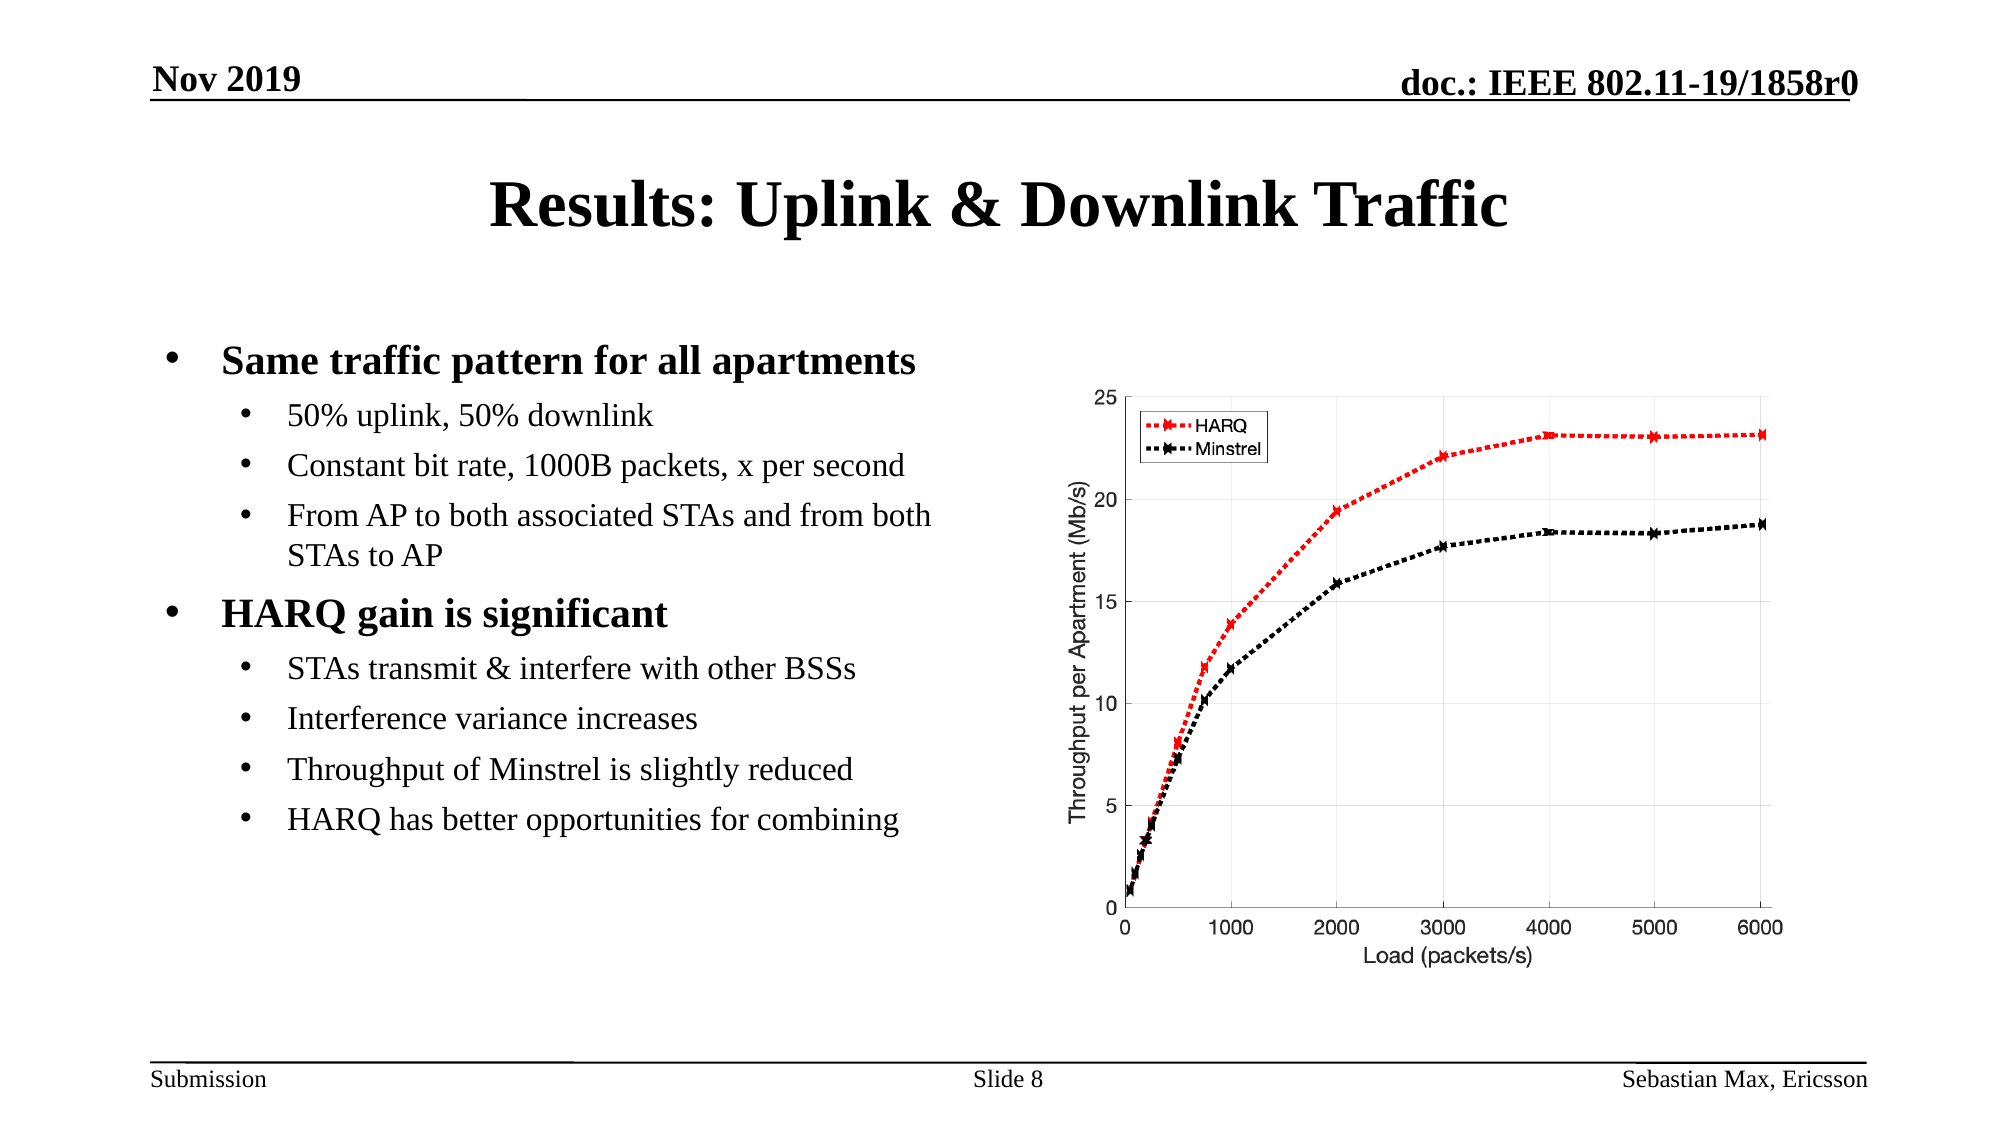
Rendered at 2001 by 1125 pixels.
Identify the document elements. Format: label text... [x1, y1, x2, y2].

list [1016, 349, 1850, 976]
title Results: Uplink & Downlink Traffic [149, 112, 1850, 288]
slide_number Slide 8 [950, 1061, 1067, 1123]
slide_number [152, 54, 563, 100]
list Same traffic pattern for all apartments 50% uplink, 50% downlink Constant bit rate, 1000B packets, x per second From AP to both associated STAs and from both STAs to AP HARQ gain is significant STAs transmit & interfere with other BSSs Interference variance increases Throughput of Minstrel is slightly reduced HARQ has better opportunities for combining [149, 324, 984, 1000]
text_box [162, 882, 1863, 1013]
footer Sebastian Max, Ericsson [1171, 1061, 1869, 1093]
